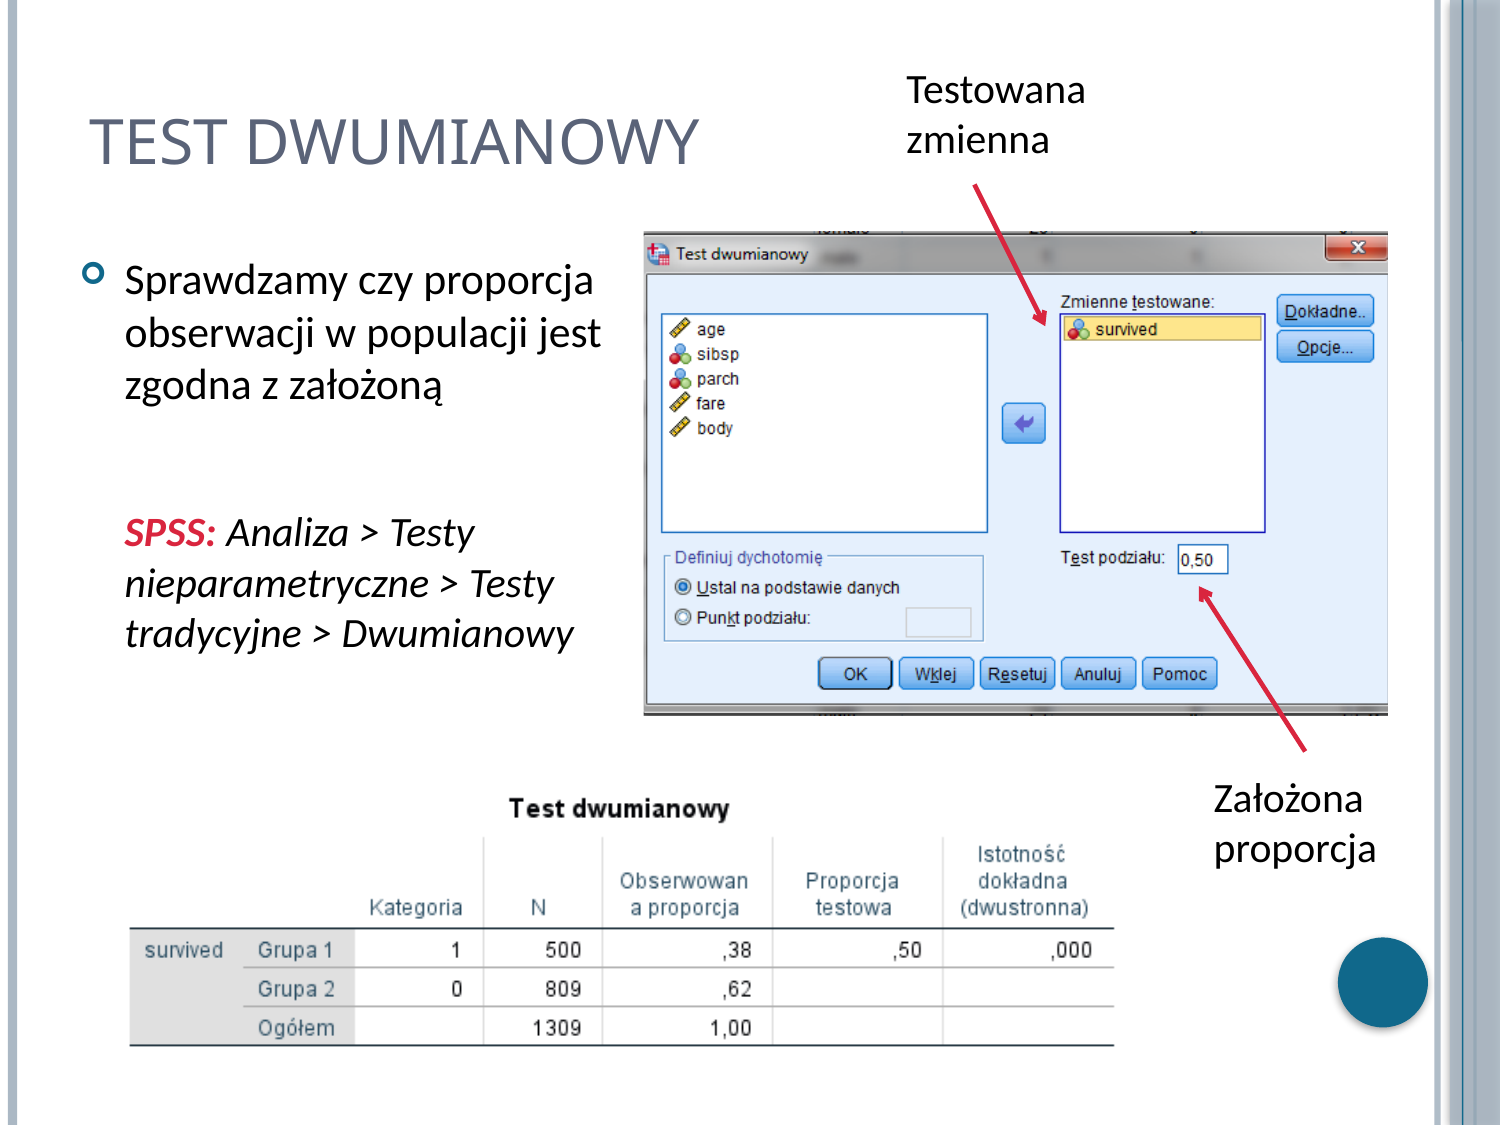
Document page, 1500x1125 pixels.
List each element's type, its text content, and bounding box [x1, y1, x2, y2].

picture [123, 774, 1133, 1076]
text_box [1198, 585, 1306, 752]
text_box Założona proporcja [1198, 763, 1435, 878]
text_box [973, 183, 1046, 327]
list Sprawdzamy czy proporcja obserwacji w populacji jest zgodna z założoną SPSS: Analiza > Testy nieparametryczne > Testy tradycyjne > Dwumianowy [63, 241, 622, 742]
picture [643, 231, 1389, 717]
text_box Testowana zmienna [891, 54, 1128, 170]
title Test Dwumianowy [75, 45, 1300, 185]
